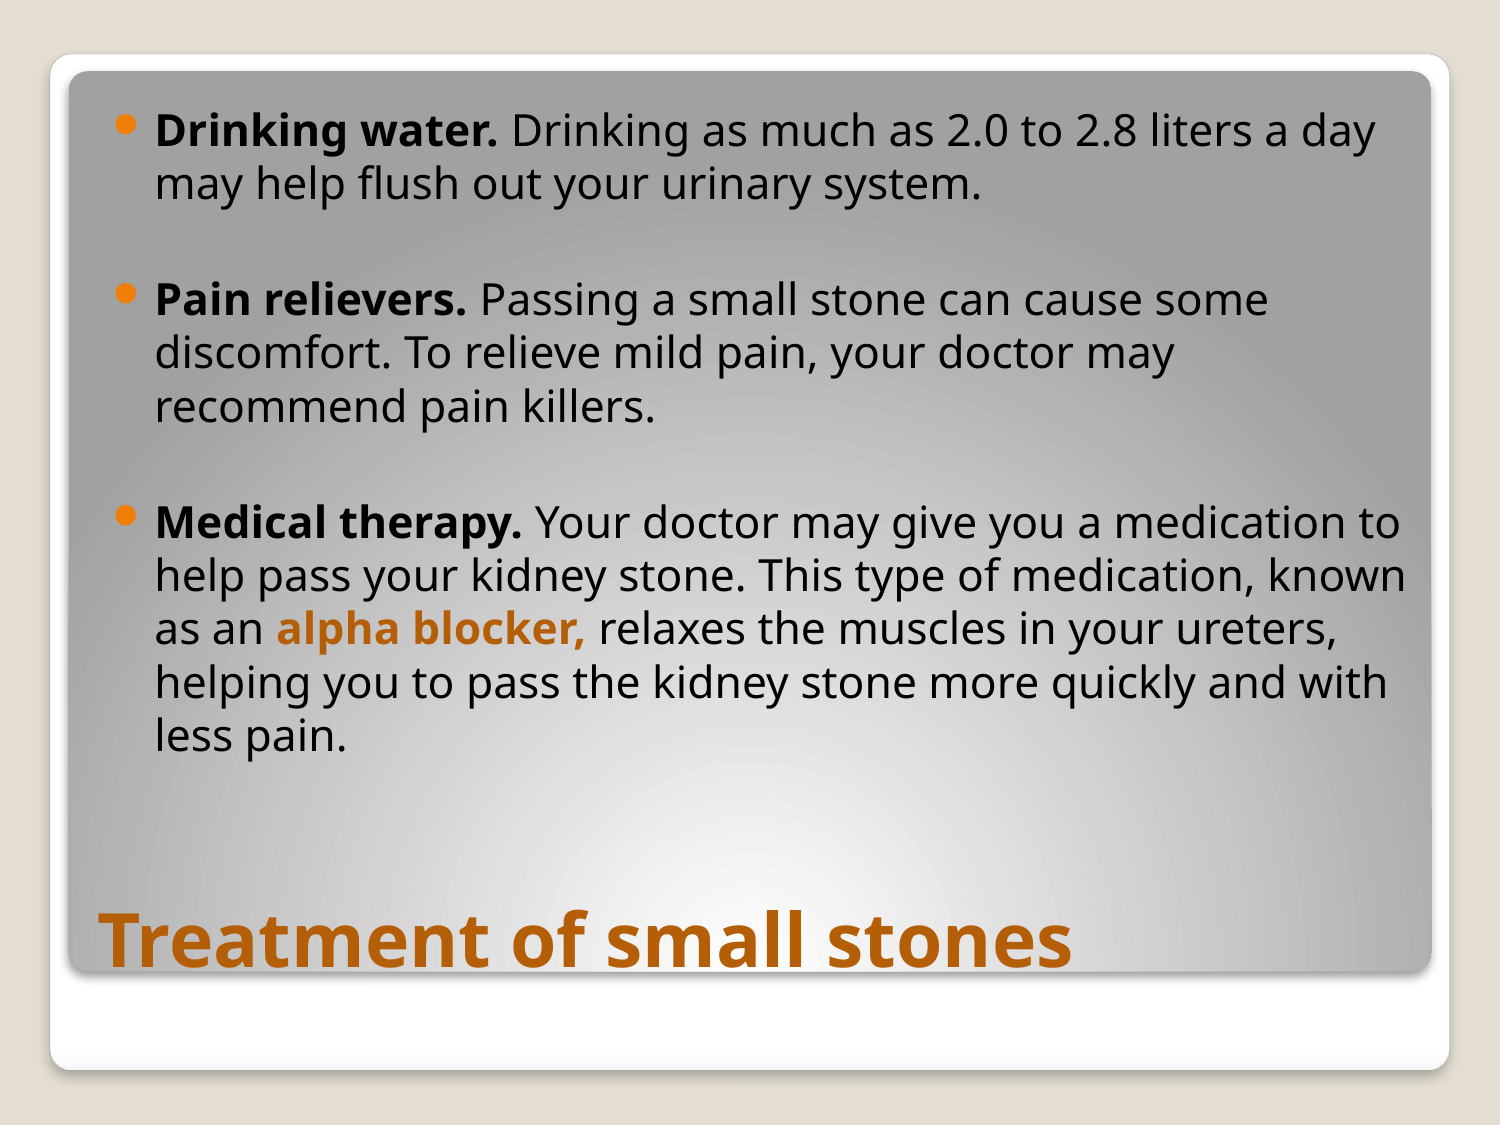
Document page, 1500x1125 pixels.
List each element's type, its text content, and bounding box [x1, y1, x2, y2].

title Treatment of small stones [82, 817, 1425, 990]
list Drinking water. Drinking as much as 2.0 to 2.8 liters a day may help flush out your urinary system. Pain relievers. Passing a small stone can cause some discomfort. To relieve mild pain, your doctor may recommend pain killers. Medical therapy. Your doctor may give you a medication to help pass your kidney stone. This type of medication, known as an alpha blocker, relaxes the muscles in your ureters, helping you to pass the kidney stone more quickly and with less pain. [82, 86, 1425, 774]
